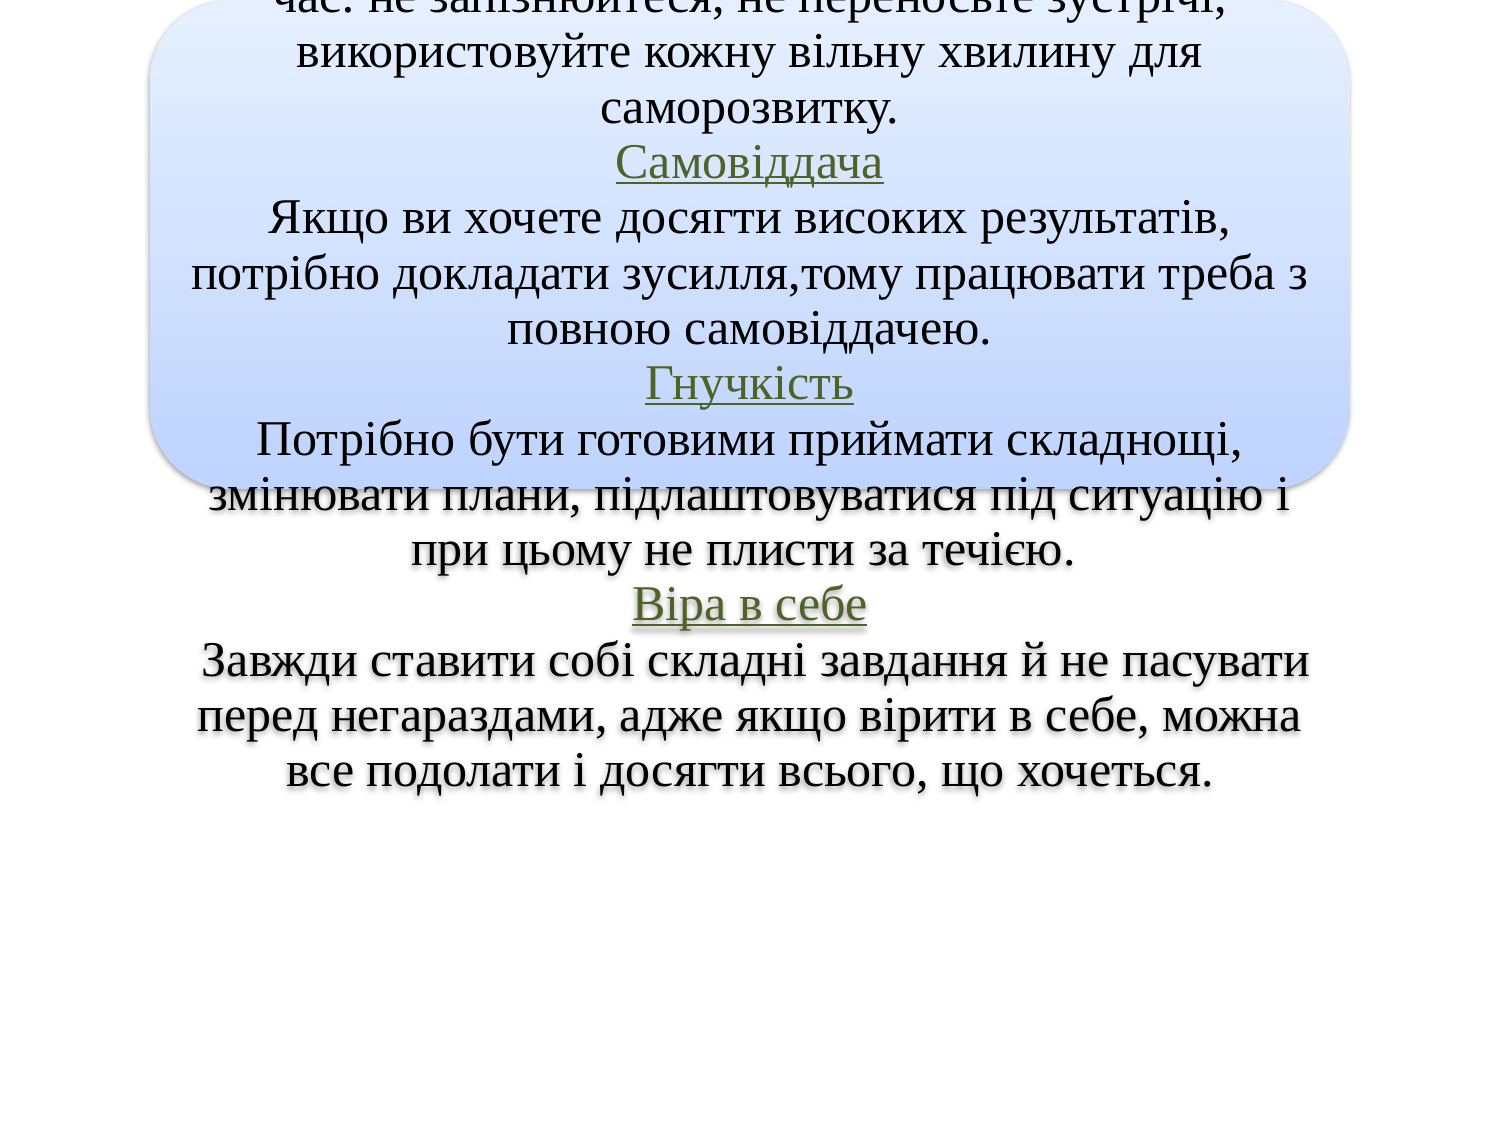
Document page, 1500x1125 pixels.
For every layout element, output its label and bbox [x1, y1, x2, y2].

text_box [0, 0, 1500, 1125]
